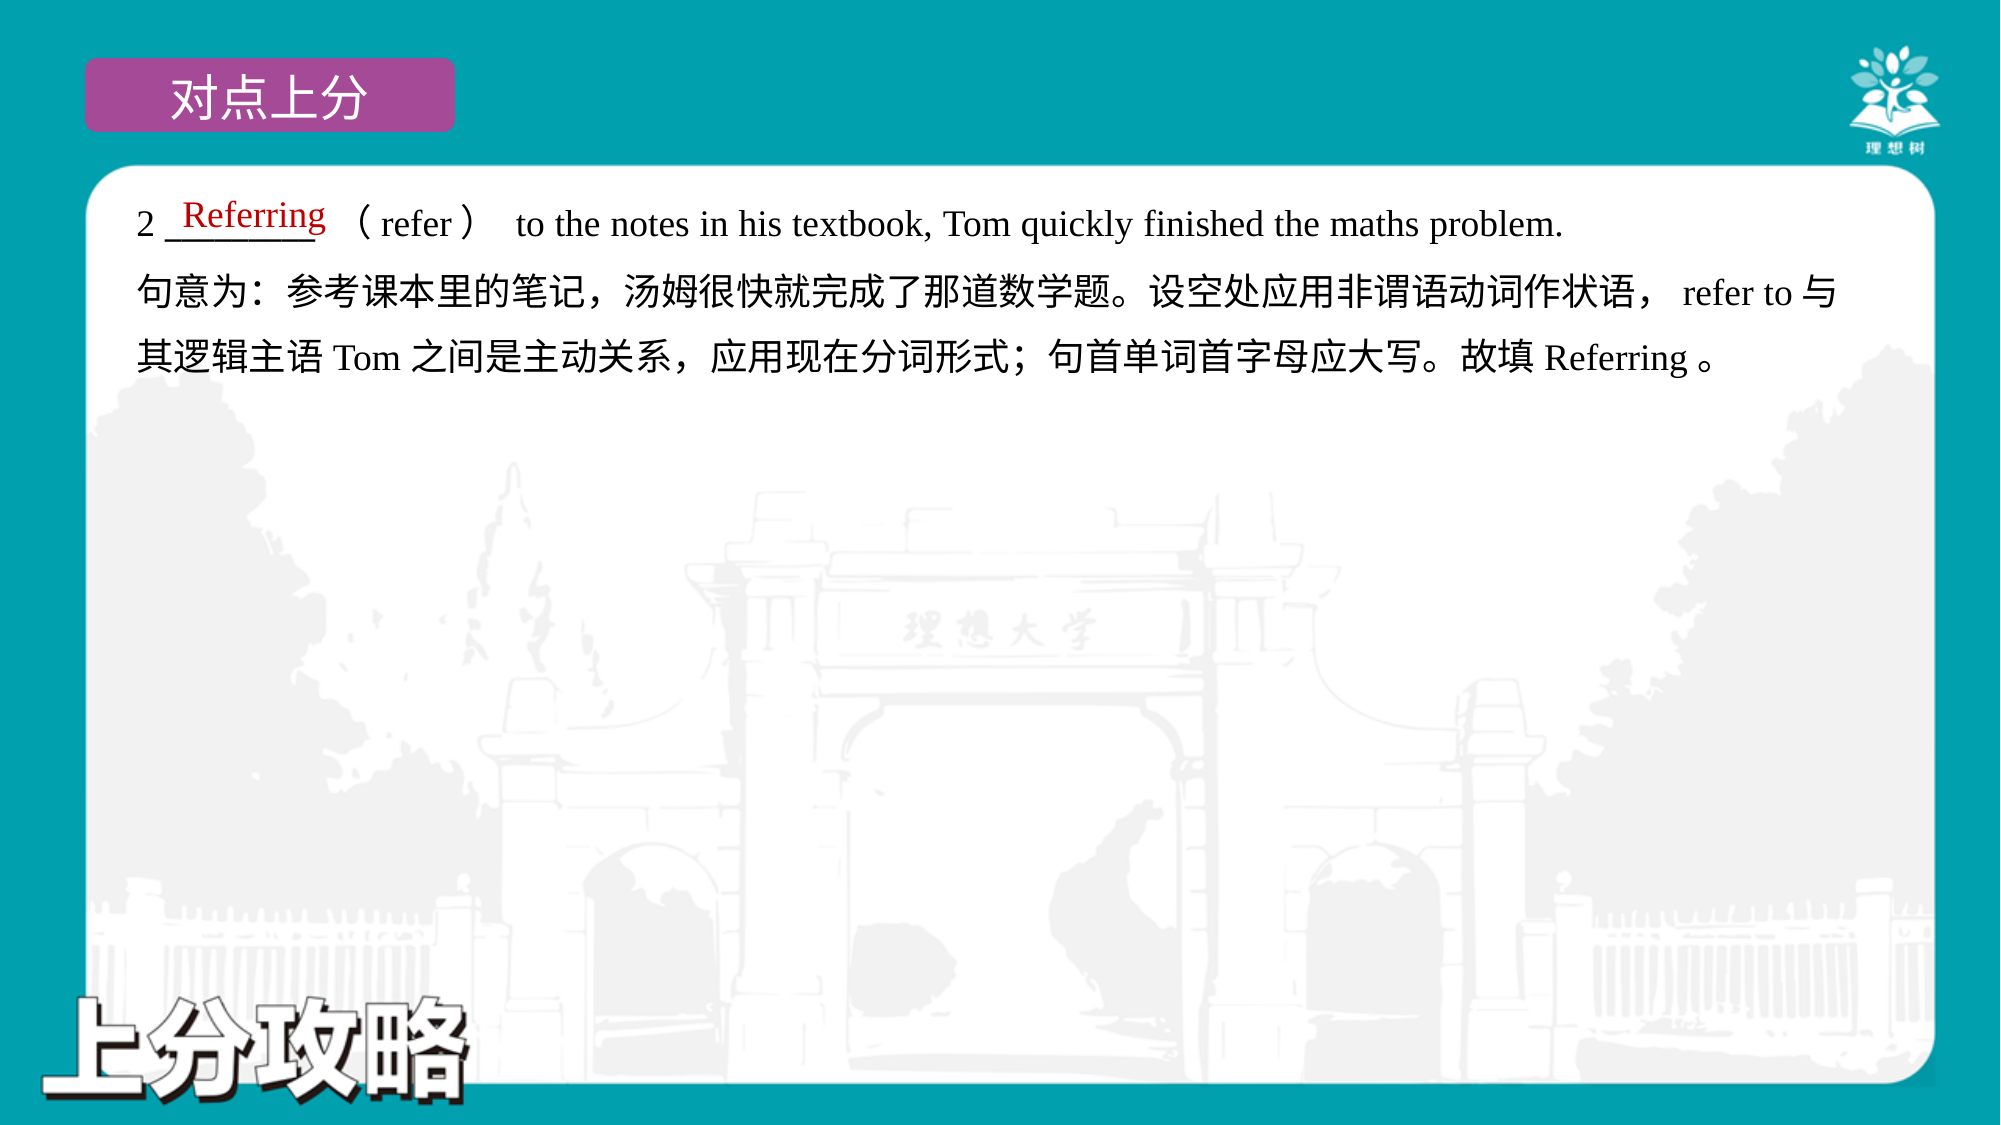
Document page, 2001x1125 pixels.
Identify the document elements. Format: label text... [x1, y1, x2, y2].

text_box 2 _________ （refer） to the notes in his textbook, Tom quickly finished the maths problem. [136, 176, 1865, 237]
picture [0, 0, 2000, 1125]
text_box 句意为：参考课本里的笔记，汤姆很快就完成了那道数学题。设空处应用非谓语动词作状语，refer to与 其逻辑主语Tom之间是主动关系，应用现在分词形式；句首单词首字母应大写。故填Referring。 [136, 244, 1865, 372]
text_box Referring [168, 168, 340, 228]
